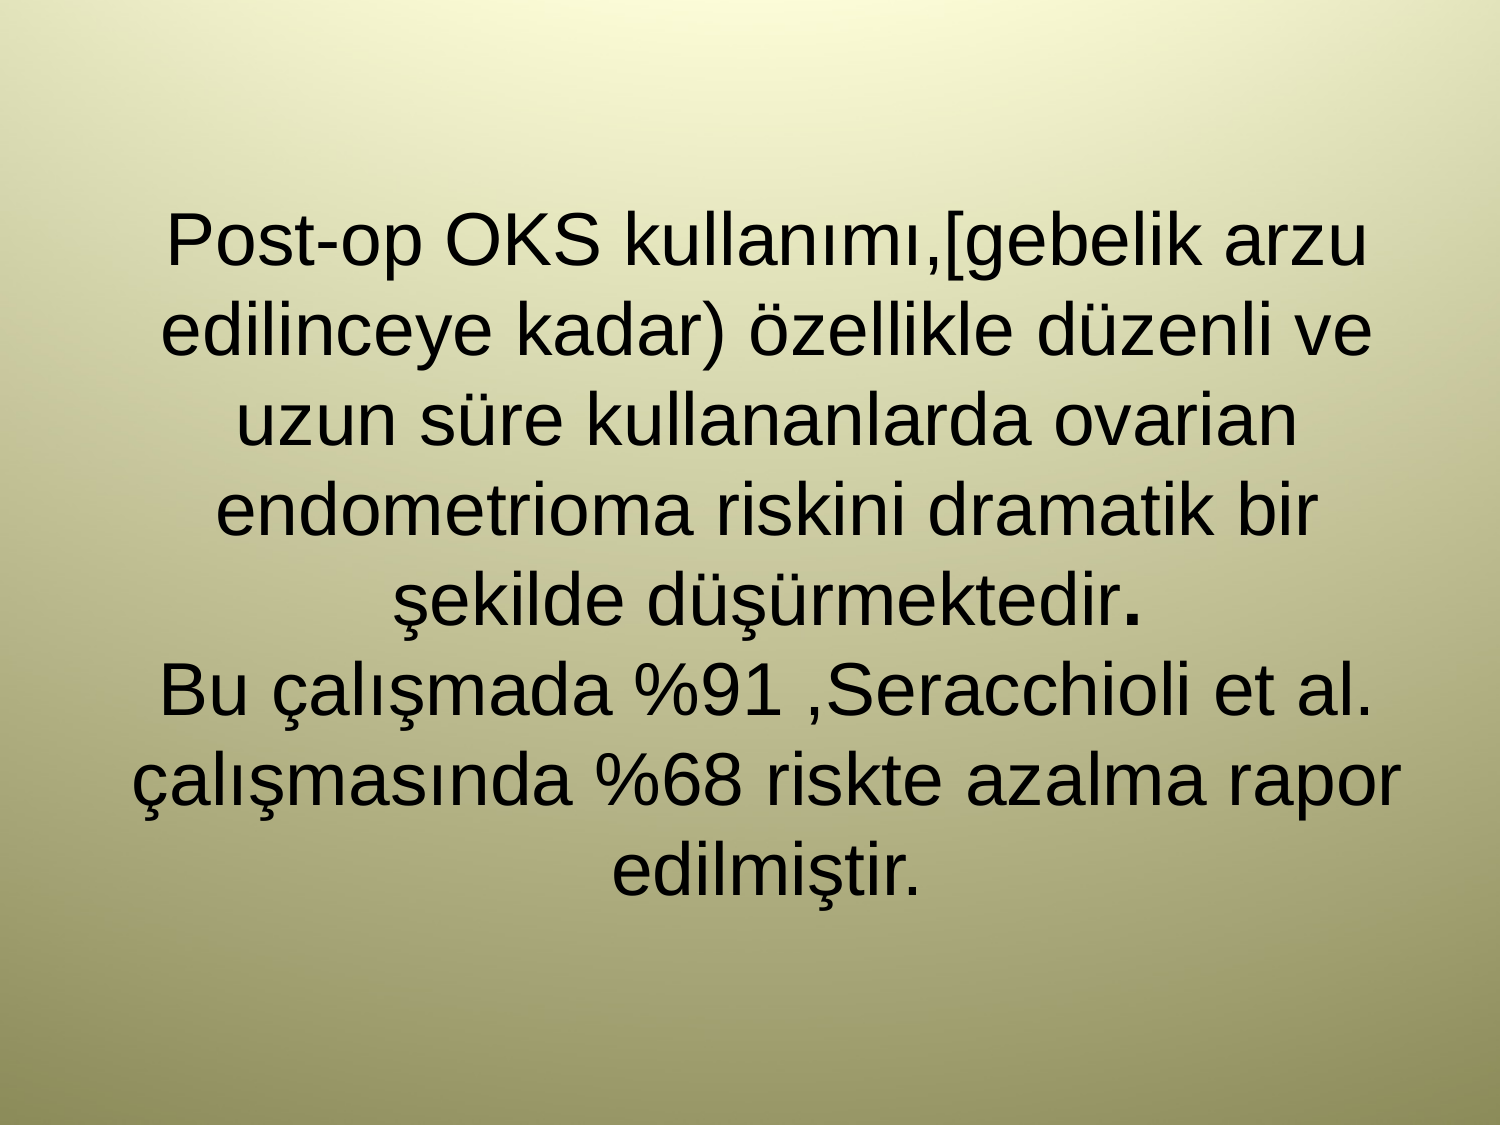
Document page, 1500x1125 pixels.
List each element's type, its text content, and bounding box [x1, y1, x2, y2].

picture [0, 0, 1500, 1125]
title Post-op OKS kullanımı,[gebelik arzu edilinceye kadar) özellikle düzenli ve uzun süre kullananlarda ovarian endometrioma riskini dramatik bir şekilde düşürmektedir. Bu çalışmada %91 ,Seracchioli et al. çalışmasında %68 riskte azalma rapor edilmiştir. [111, 113, 1424, 988]
